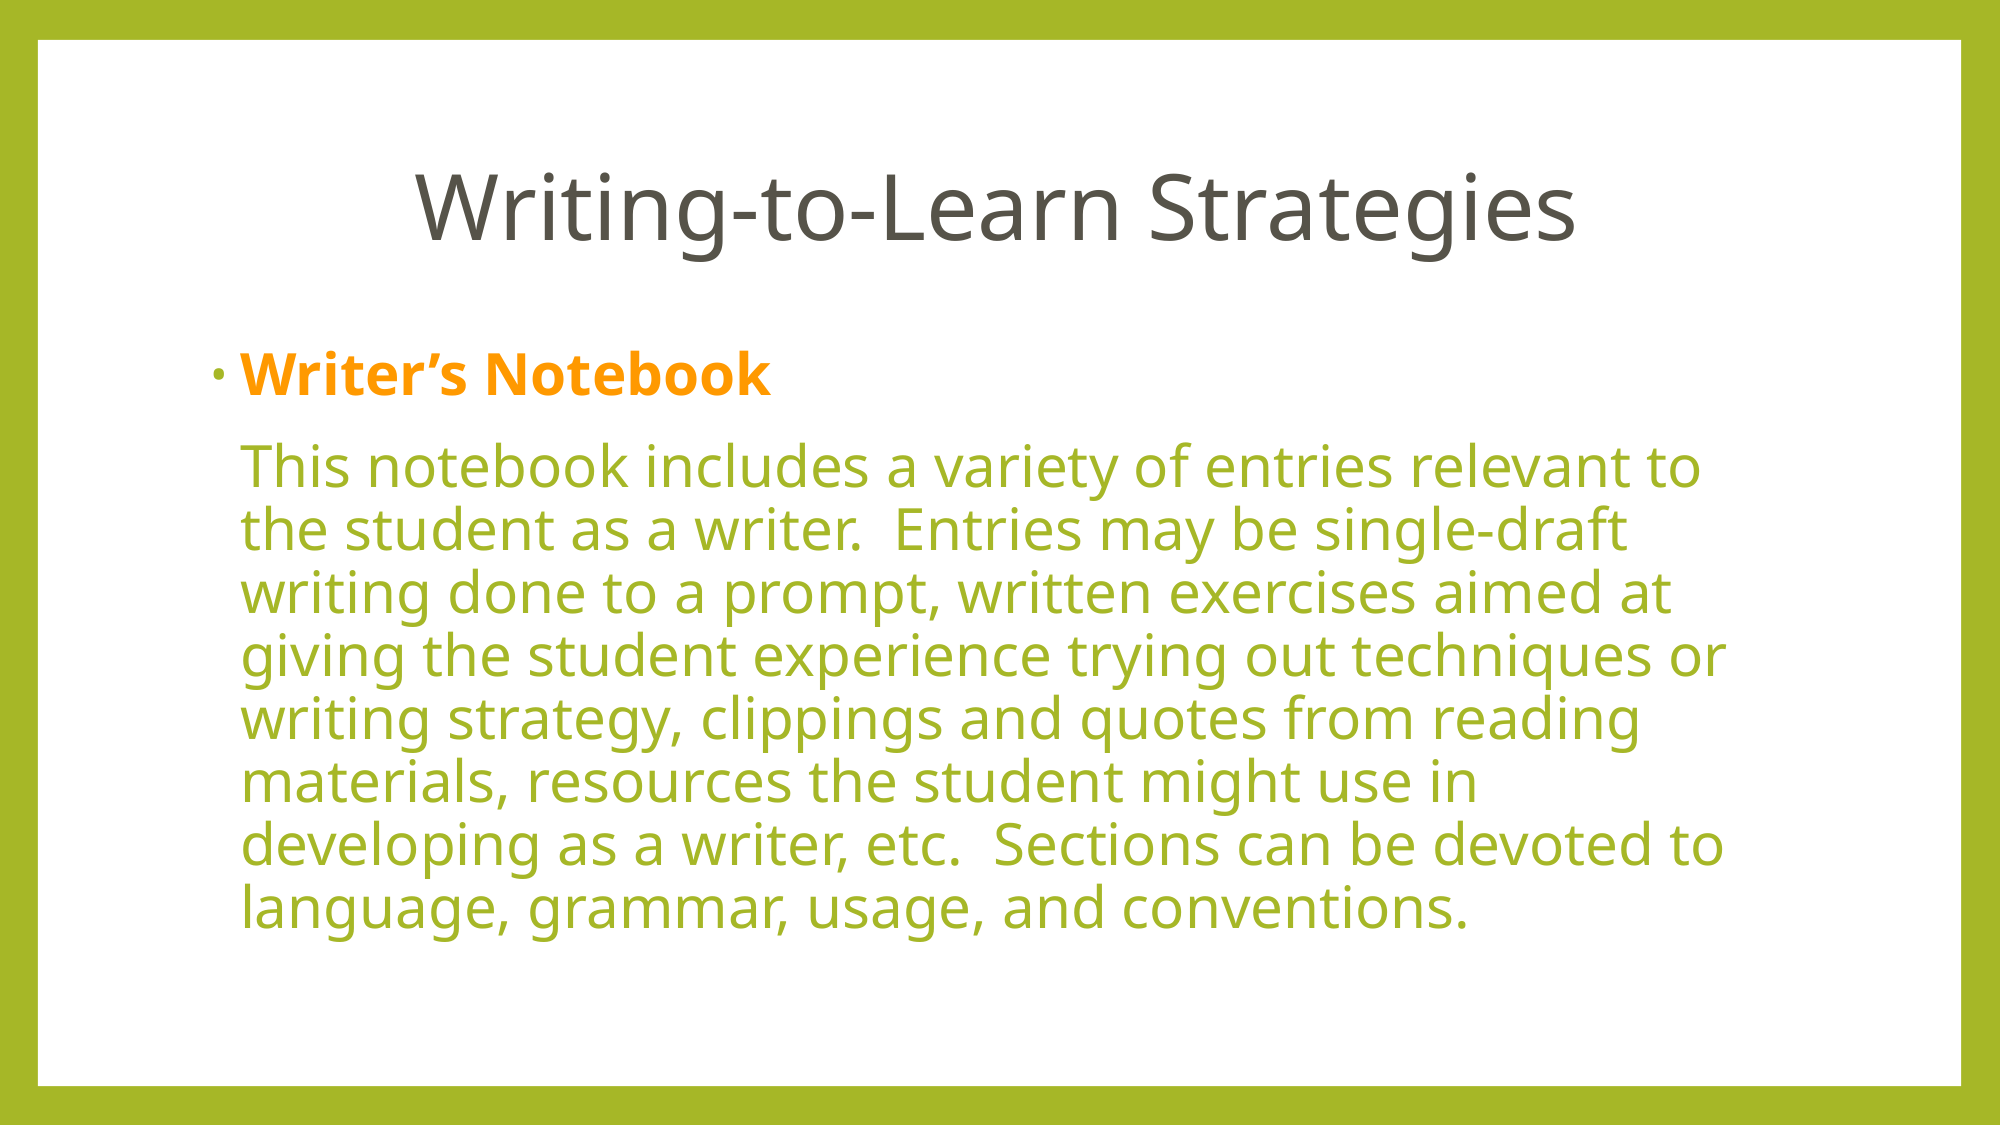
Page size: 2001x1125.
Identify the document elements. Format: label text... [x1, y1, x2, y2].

list Writer’s Notebook This notebook includes a variety of entries relevant to the student as a writer. Entries may be single-draft writing done to a prompt, written exercises aimed at giving the student experience trying out techniques or writing strategy, clippings and quotes from reading materials, resources the student might use in developing as a writer, etc. Sections can be devoted to language, grammar, usage, and conventions. [187, 337, 1808, 1000]
title Writing-to-Learn Strategies [187, 99, 1808, 323]
